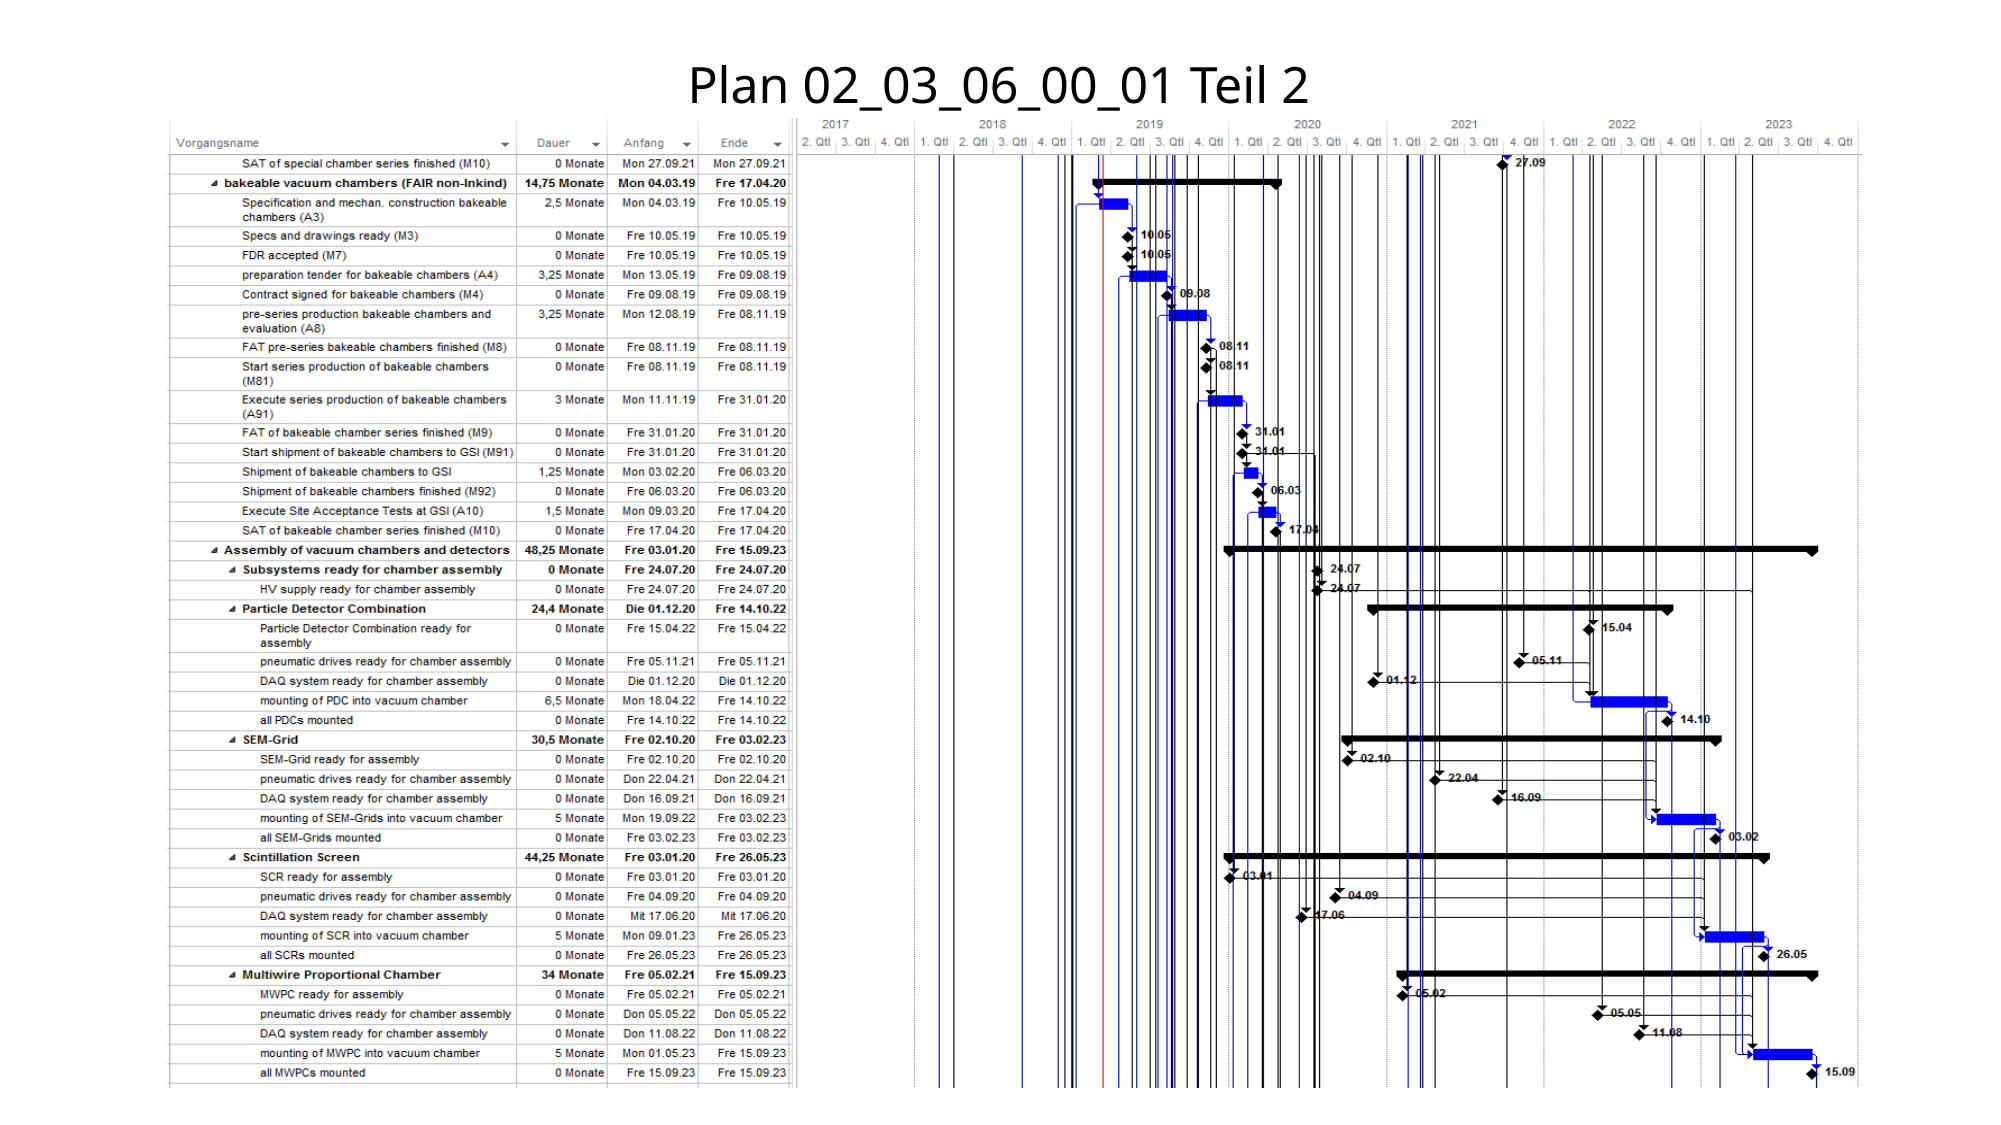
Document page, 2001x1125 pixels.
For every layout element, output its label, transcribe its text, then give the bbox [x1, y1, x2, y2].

title Plan 02_03_06_00_01 Teil 2 [136, 31, 1862, 143]
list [167, 118, 1861, 1088]
